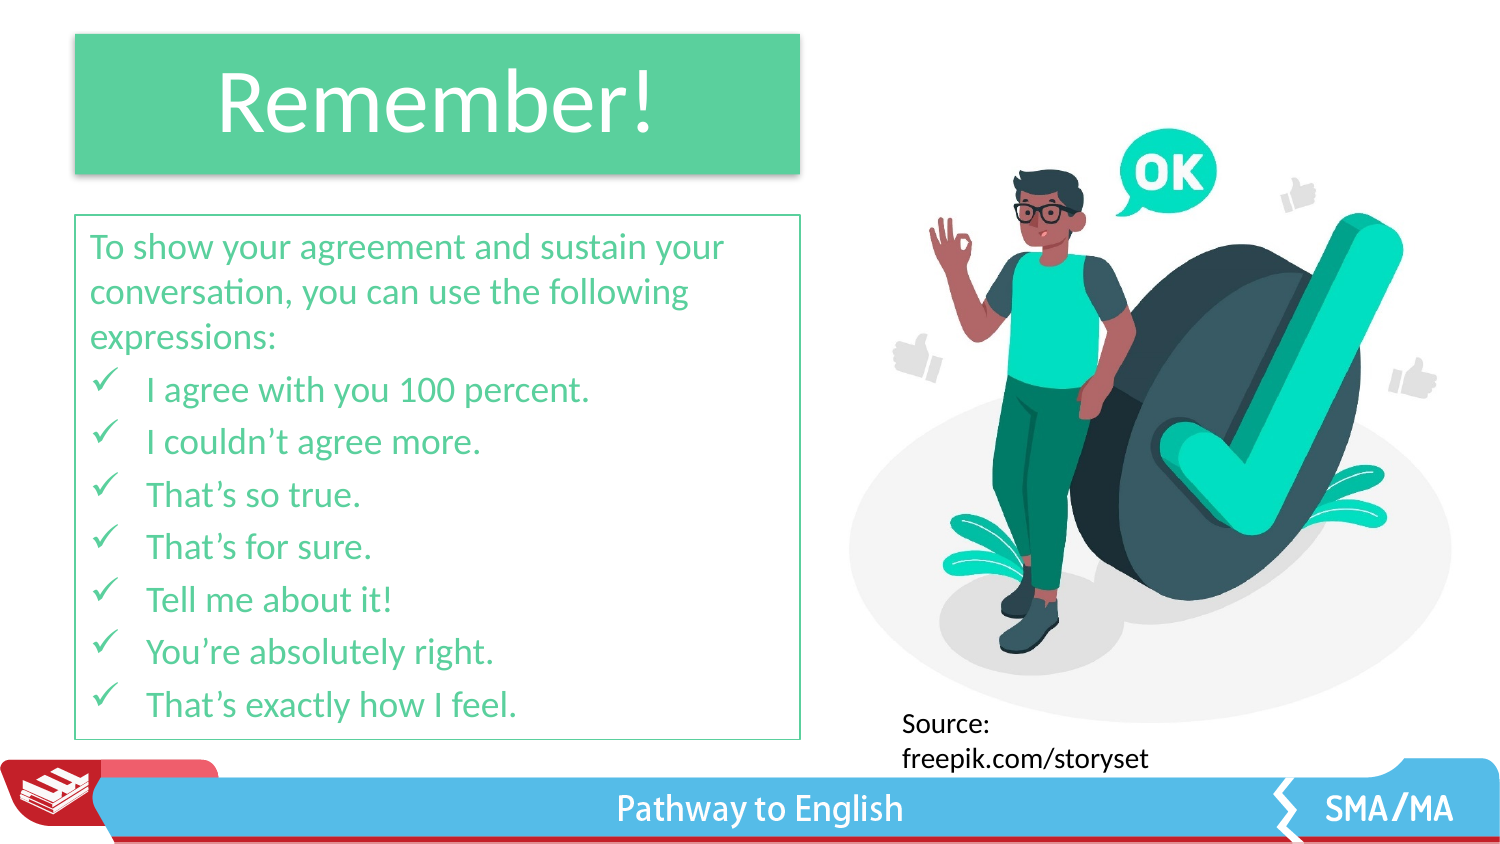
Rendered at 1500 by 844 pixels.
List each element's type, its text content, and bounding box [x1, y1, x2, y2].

picture [824, 89, 1476, 740]
title Remember! [75, 33, 800, 175]
text_box Source: freepik.com/storyset [887, 747, 1175, 782]
list To show your agreement and sustain your conversation, you can use the following expressions: I agree with you 100 percent. I couldn’t agree more. That’s so true. That’s for sure. Tell me about it! You’re absolutely right. That’s exactly how I feel. [75, 214, 800, 740]
picture [0, 758, 1500, 844]
